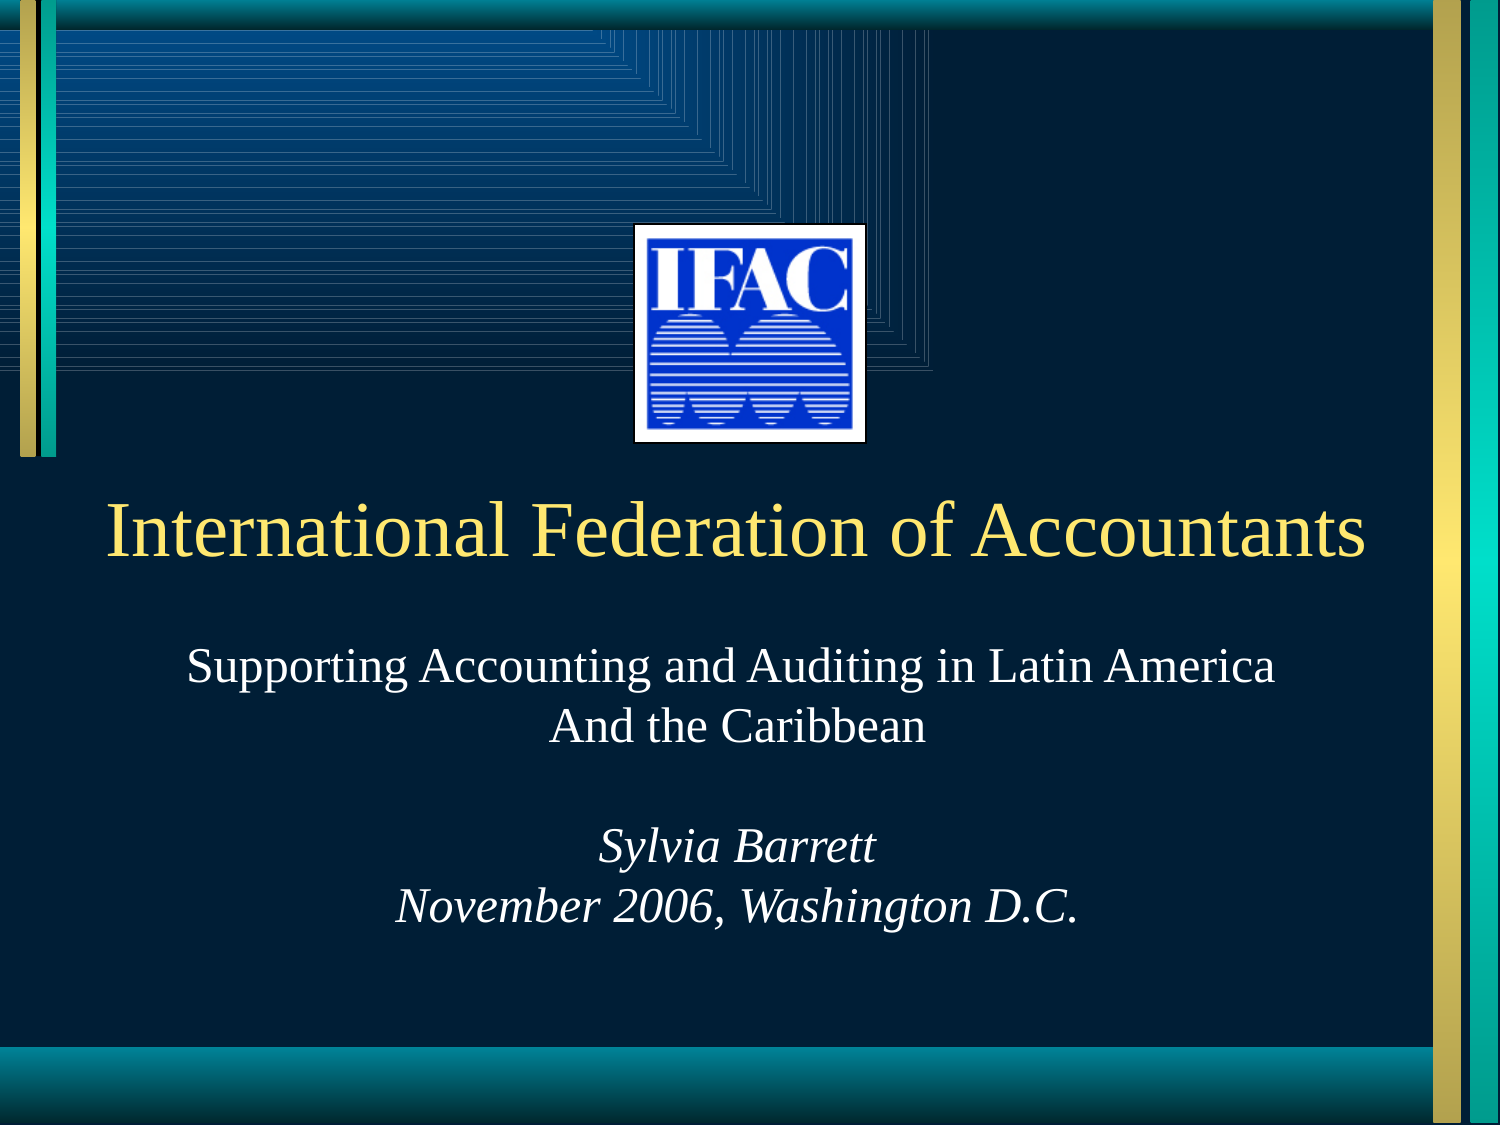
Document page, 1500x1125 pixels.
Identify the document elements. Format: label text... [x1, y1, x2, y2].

picture [635, 225, 865, 442]
text_box Supporting Accounting and Auditing in Latin America And the Caribbean Sylvia Barrett November 2006, Washington D.C. [112, 624, 1363, 940]
text_box International Federation of Accountants [49, 469, 1425, 657]
